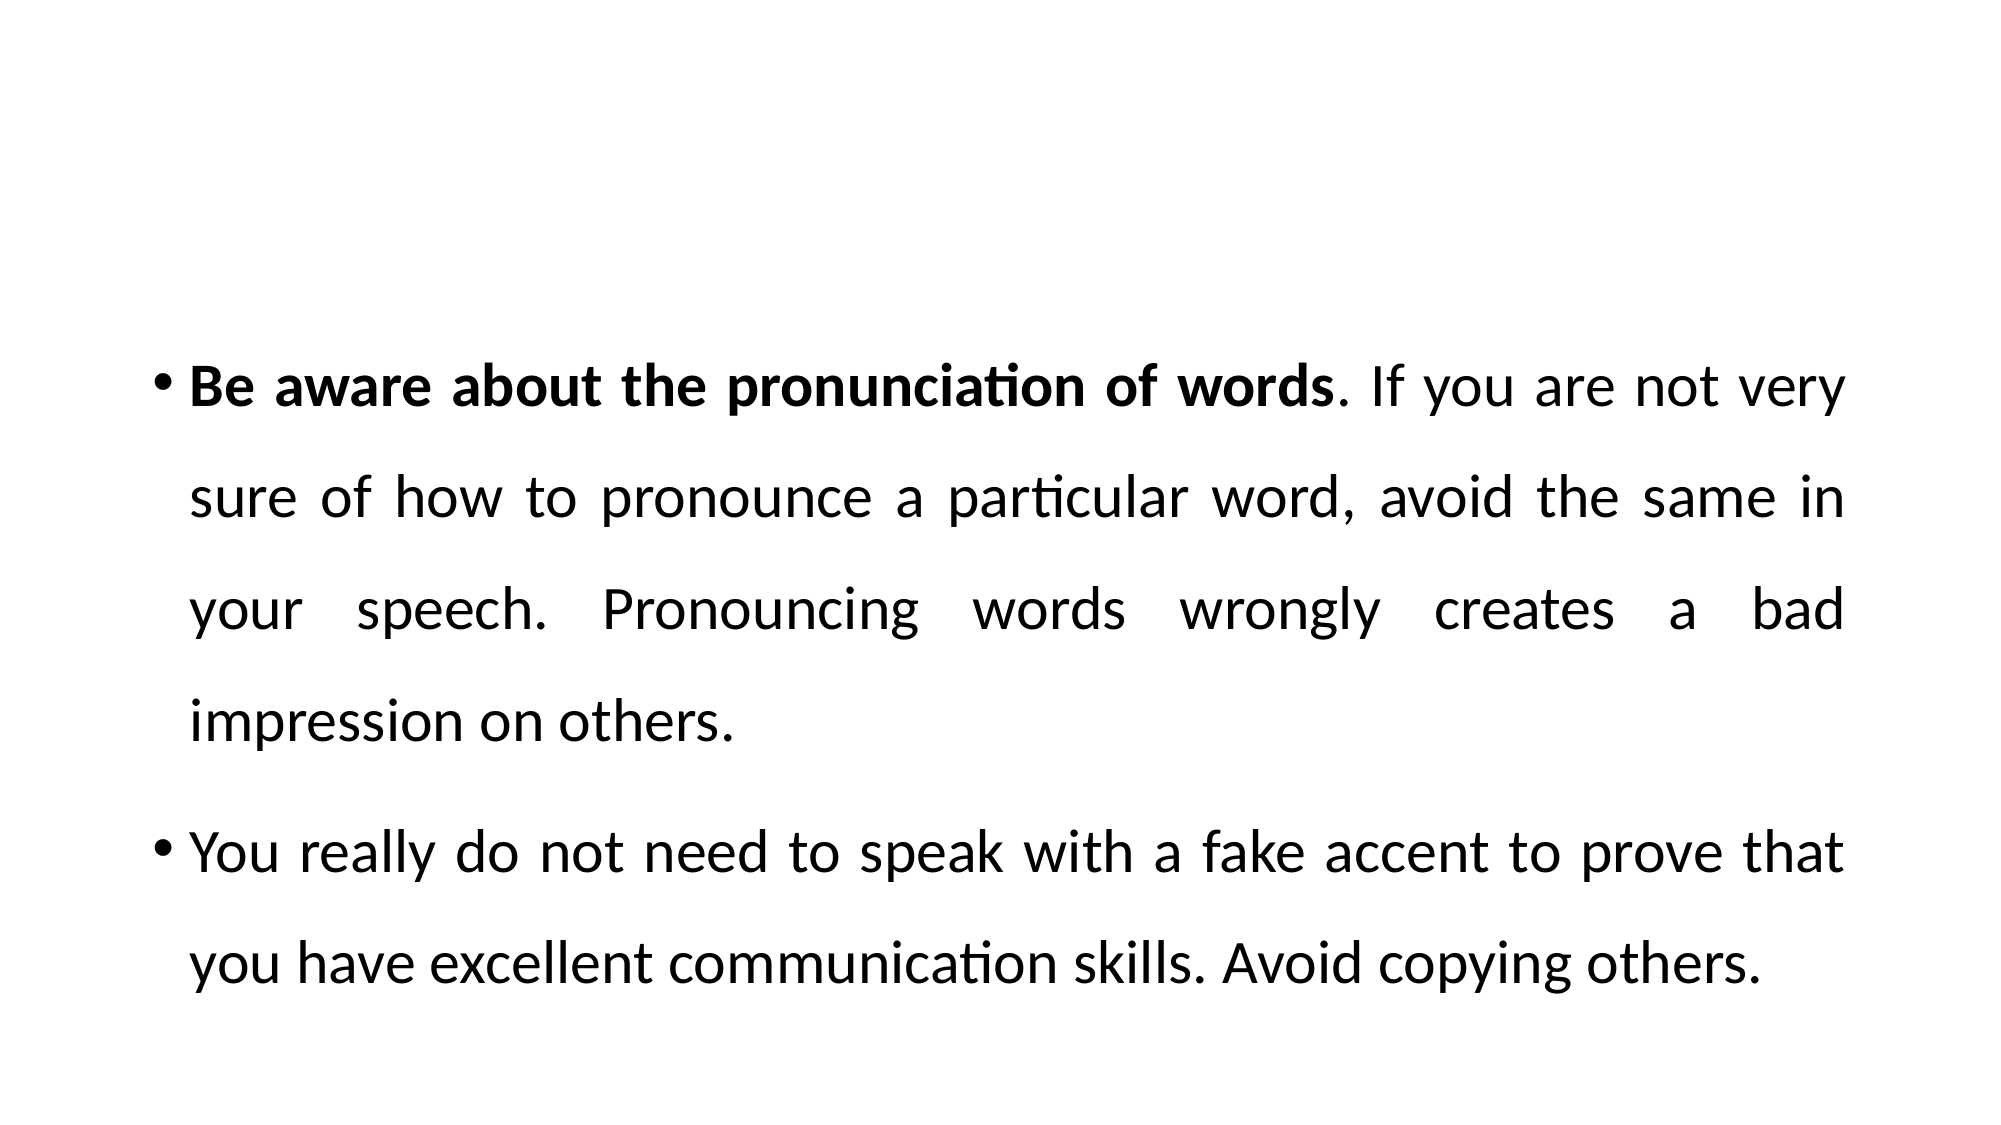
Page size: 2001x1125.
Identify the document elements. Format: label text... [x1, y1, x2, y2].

list Be aware about the pronunciation of words. If you are not very sure of how to pronounce a particular word, avoid the same in your speech. Pronouncing words wrongly creates a bad impression on others. You really do not need to speak with a fake accent to prove that you have excellent communication skills. Avoid copying others. [137, 299, 1863, 1014]
